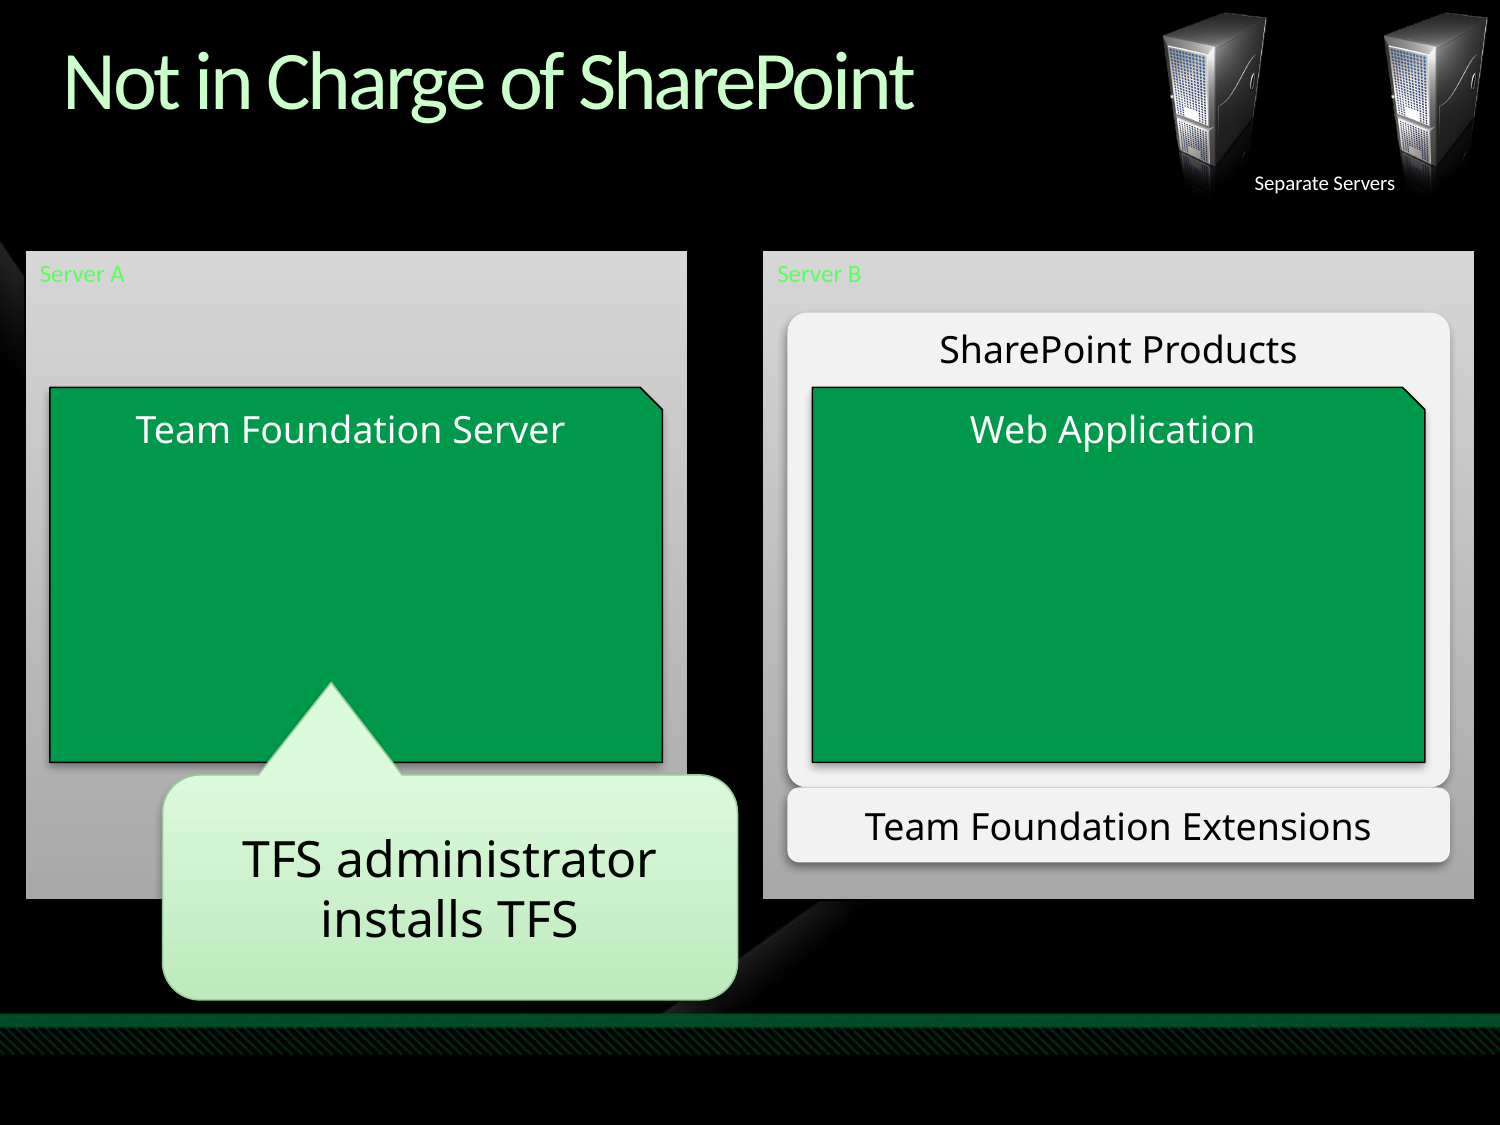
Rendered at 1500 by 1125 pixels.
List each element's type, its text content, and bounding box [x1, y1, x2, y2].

text_box Server B [762, 249, 1038, 295]
text_box Team Foundation Server [49, 386, 664, 764]
text_box Web Application [811, 386, 1426, 764]
text_box Team Foundation Extensions [787, 787, 1450, 863]
text_box TFS administrator installs TFS [161, 681, 739, 1001]
text_box SharePoint Products [787, 312, 1450, 786]
title Not in Charge of SharePoint [62, 37, 1143, 129]
text_box [24, 249, 688, 901]
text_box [1149, 12, 1500, 220]
picture [0, 0, 1500, 1125]
text_box [762, 249, 1476, 901]
text_box Server A [24, 249, 300, 295]
